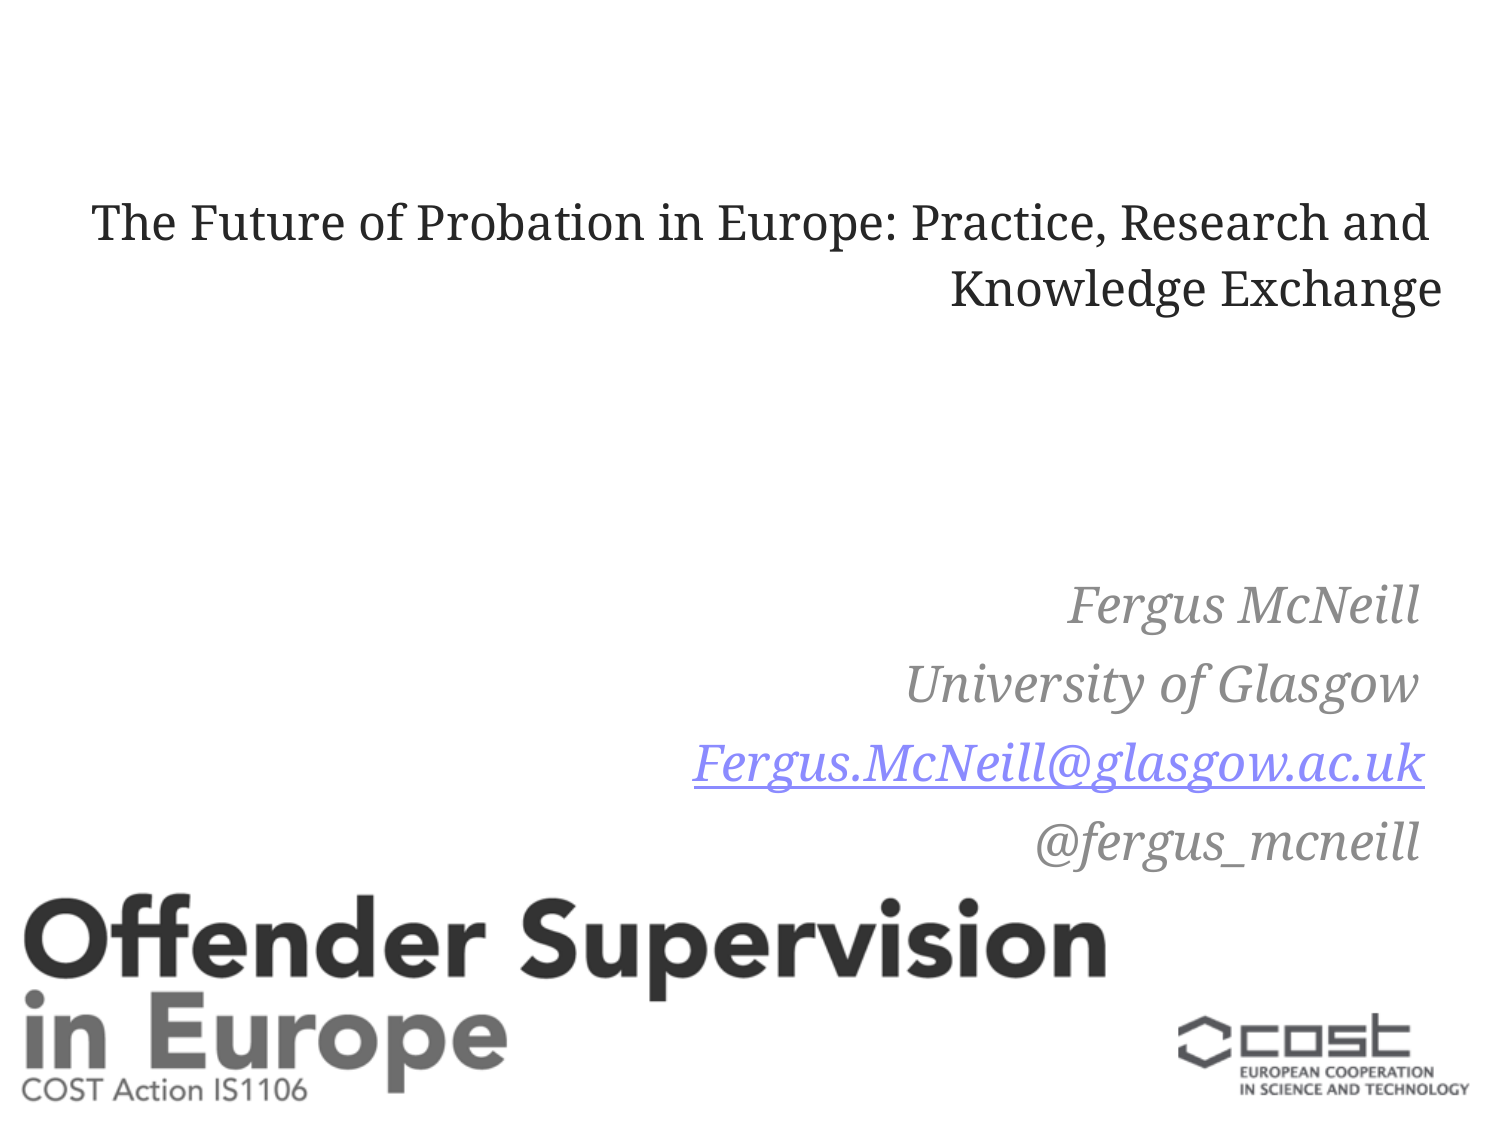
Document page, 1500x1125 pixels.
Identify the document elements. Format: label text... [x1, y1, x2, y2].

title The Future of Probation in Europe: Practice, Research and Knowledge Exchange [71, 149, 1459, 433]
subtitle Fergus McNeill University of Glasgow Fergus.McNeill@glasgow.ac.uk @fergus_mcneill [407, 562, 1436, 886]
picture [17, 866, 1480, 1125]
